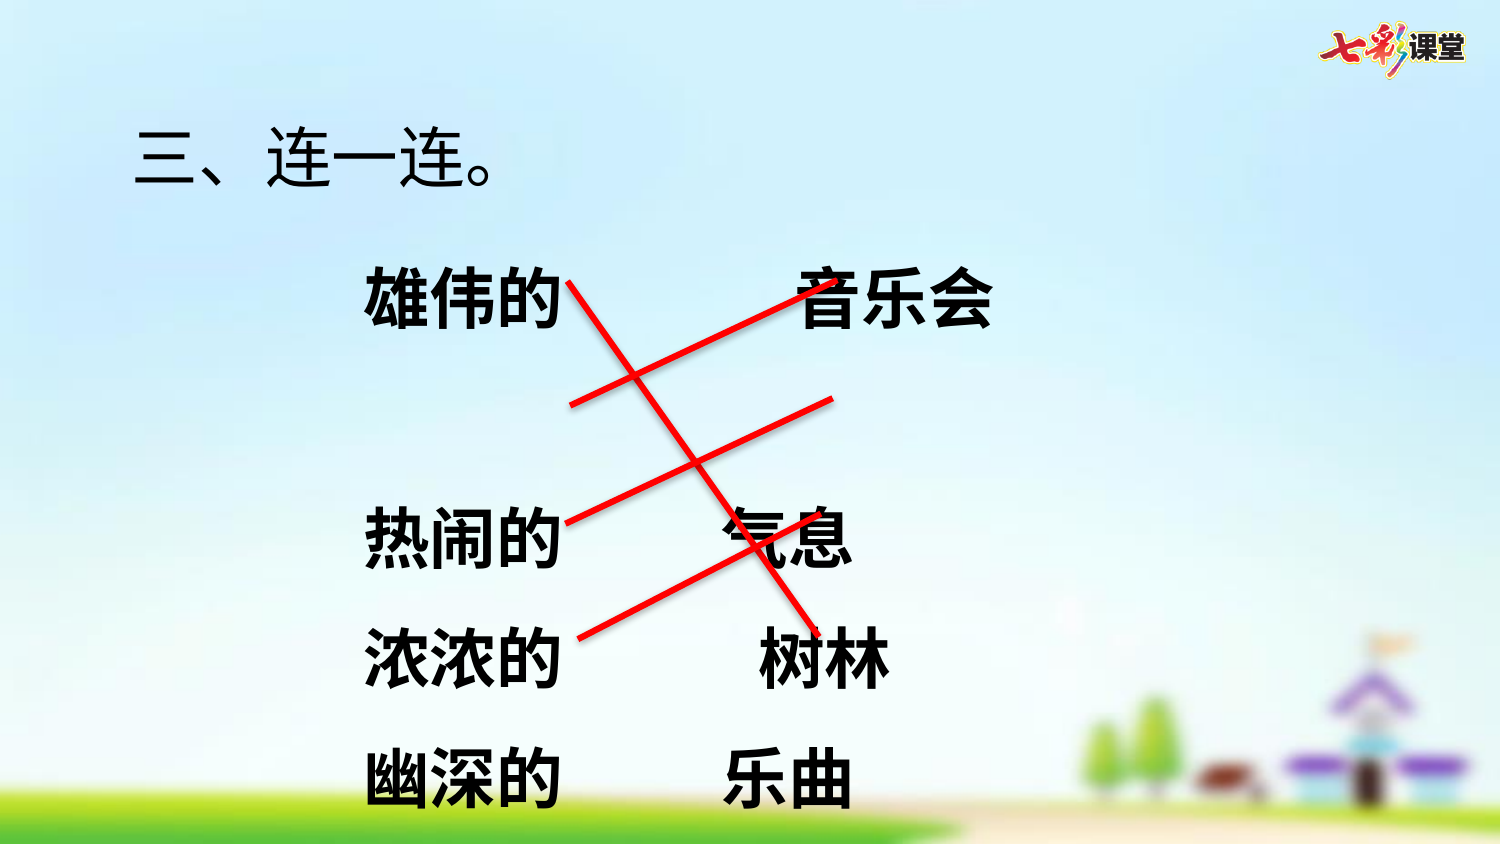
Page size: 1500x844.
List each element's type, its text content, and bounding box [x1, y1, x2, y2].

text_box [567, 533, 572, 637]
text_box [565, 397, 833, 524]
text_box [577, 513, 822, 640]
text_box 雄伟的 音乐会 热闹的 气息 浓浓的 树林 幽深的 乐曲 [348, 209, 1152, 824]
picture [0, 0, 1500, 844]
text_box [569, 279, 838, 406]
text_box 三、连一连。 [116, 108, 1180, 204]
